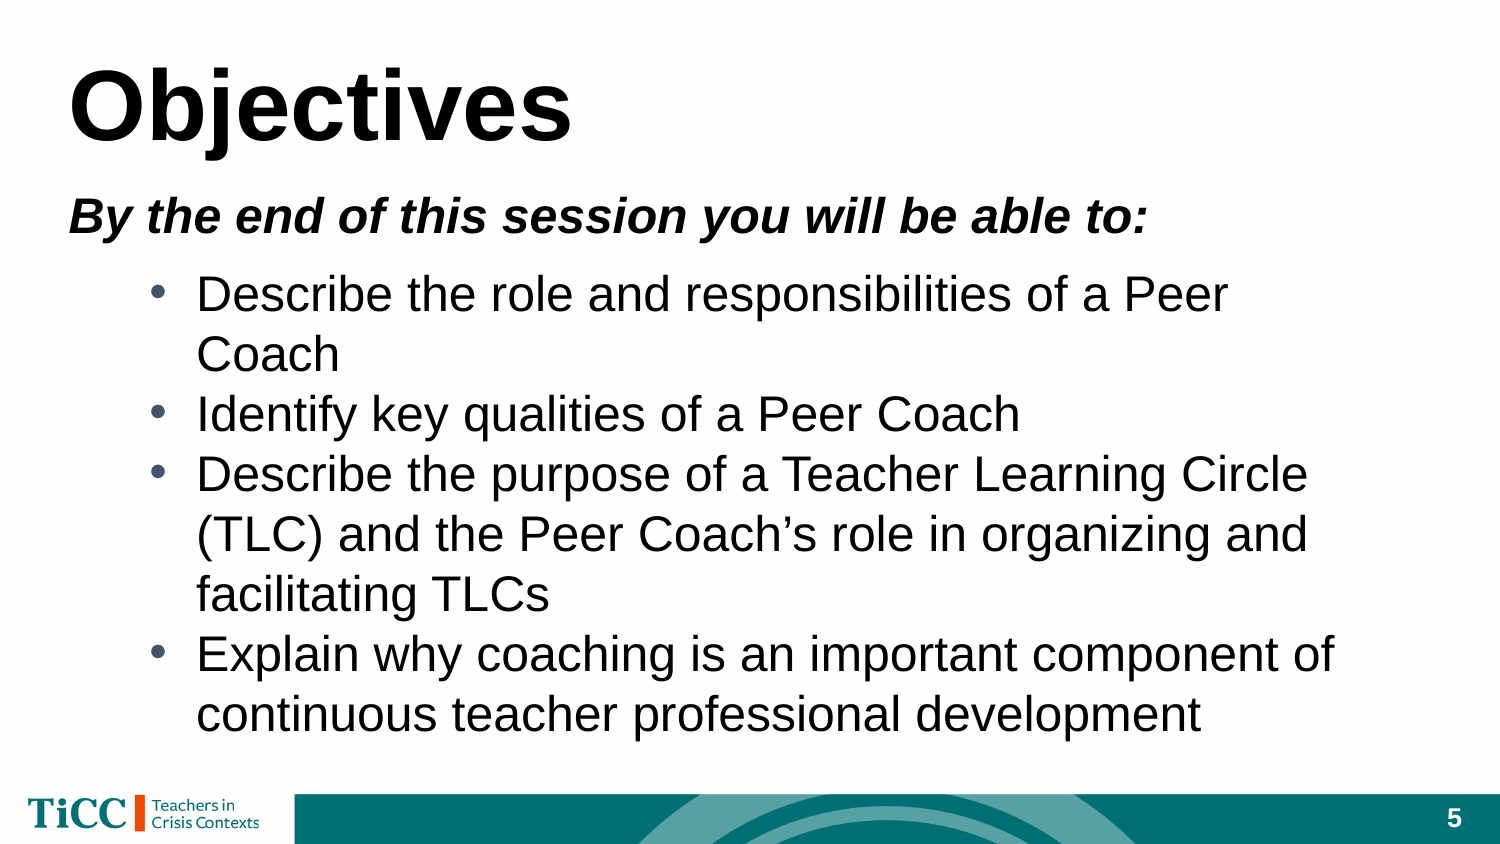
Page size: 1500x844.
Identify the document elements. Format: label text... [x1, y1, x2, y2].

picture [0, 0, 1500, 844]
text_box By the end of this session you will be able to: [53, 175, 1336, 252]
slide_number 5 [1387, 784, 1478, 844]
list Describe the role and responsibilities of a Peer Coach Identify key qualities of a Peer Coach Describe the purpose of a Teacher Learning Circle (TLC) and the Peer Coach’s role in organizing and facilitating TLCs Explain why coaching is an important component of continuous teacher professional development [134, 246, 1376, 694]
title Objectives [53, 0, 1404, 176]
